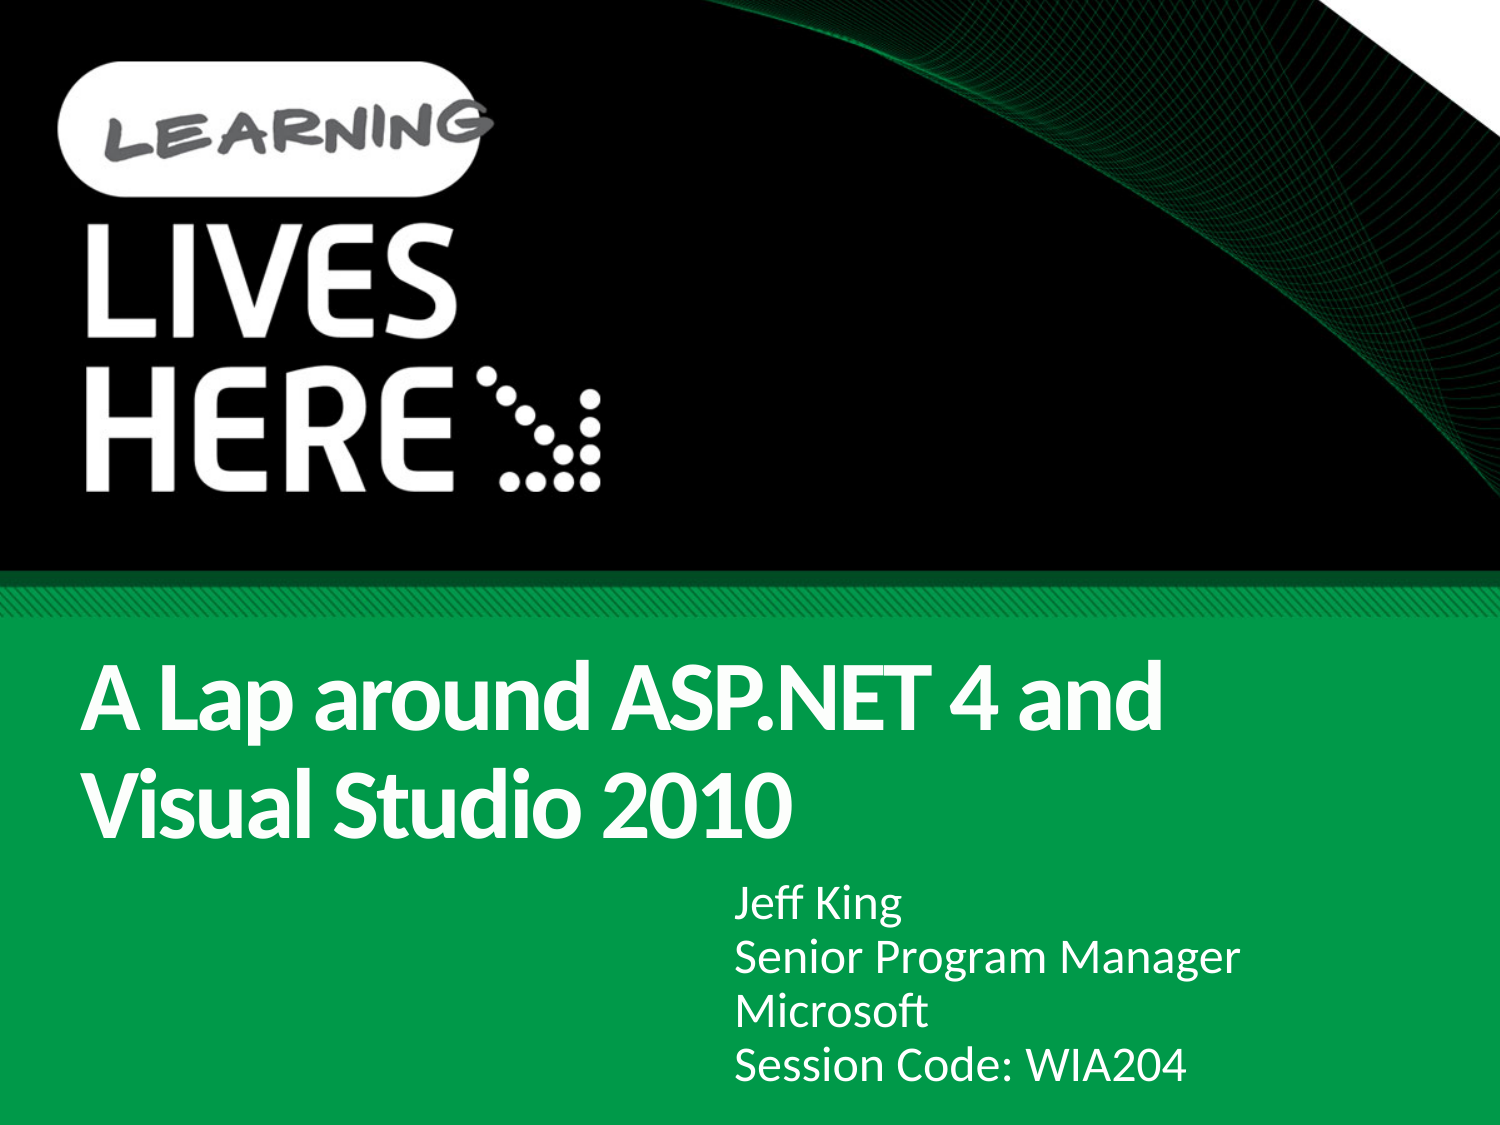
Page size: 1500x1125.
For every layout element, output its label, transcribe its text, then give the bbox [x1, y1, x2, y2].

picture [0, 0, 1500, 1125]
title A Lap around ASP.NET 4 and Visual Studio 2010 [80, 644, 1380, 864]
subtitle Jeff King Senior Program Manager Microsoft Session Code: WIA204 [734, 876, 1360, 952]
